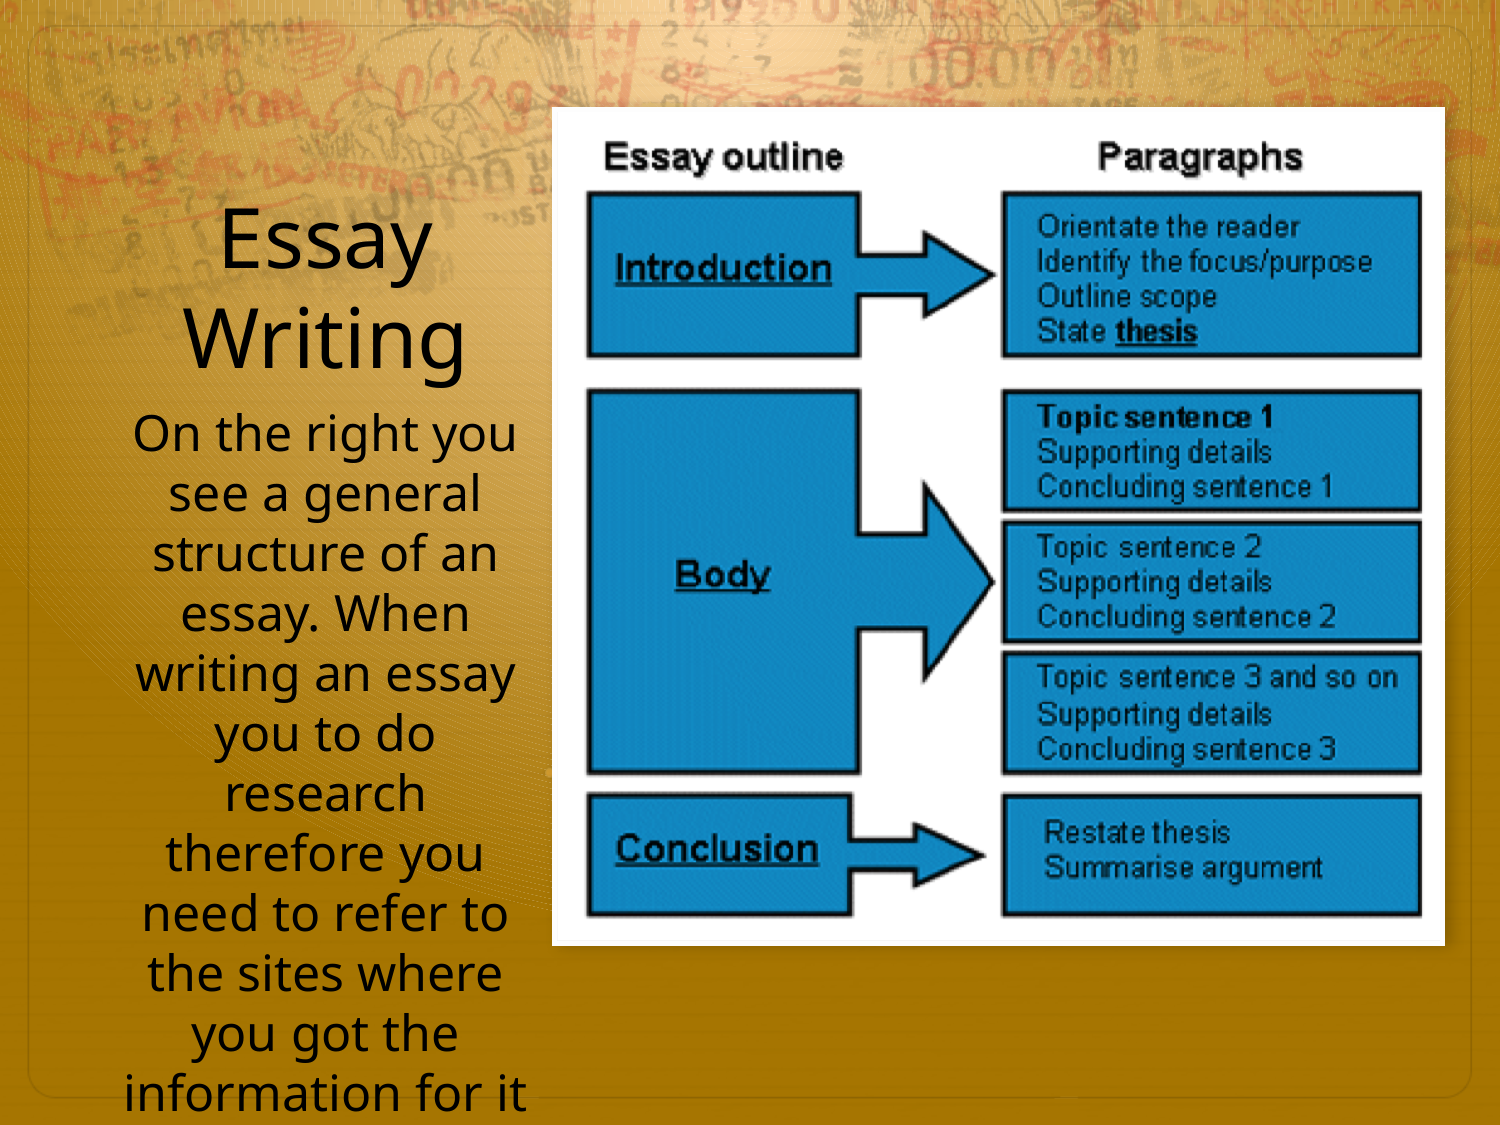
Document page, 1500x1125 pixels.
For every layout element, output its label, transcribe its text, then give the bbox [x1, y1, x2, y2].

picture [0, 0, 1500, 1125]
title Essay Writing [93, 111, 537, 393]
list On the right you see a general structure of an essay. When writing an essay you to do research therefore you need to refer to the sites where you got the information for it not to be plagiarism. [93, 394, 532, 825]
